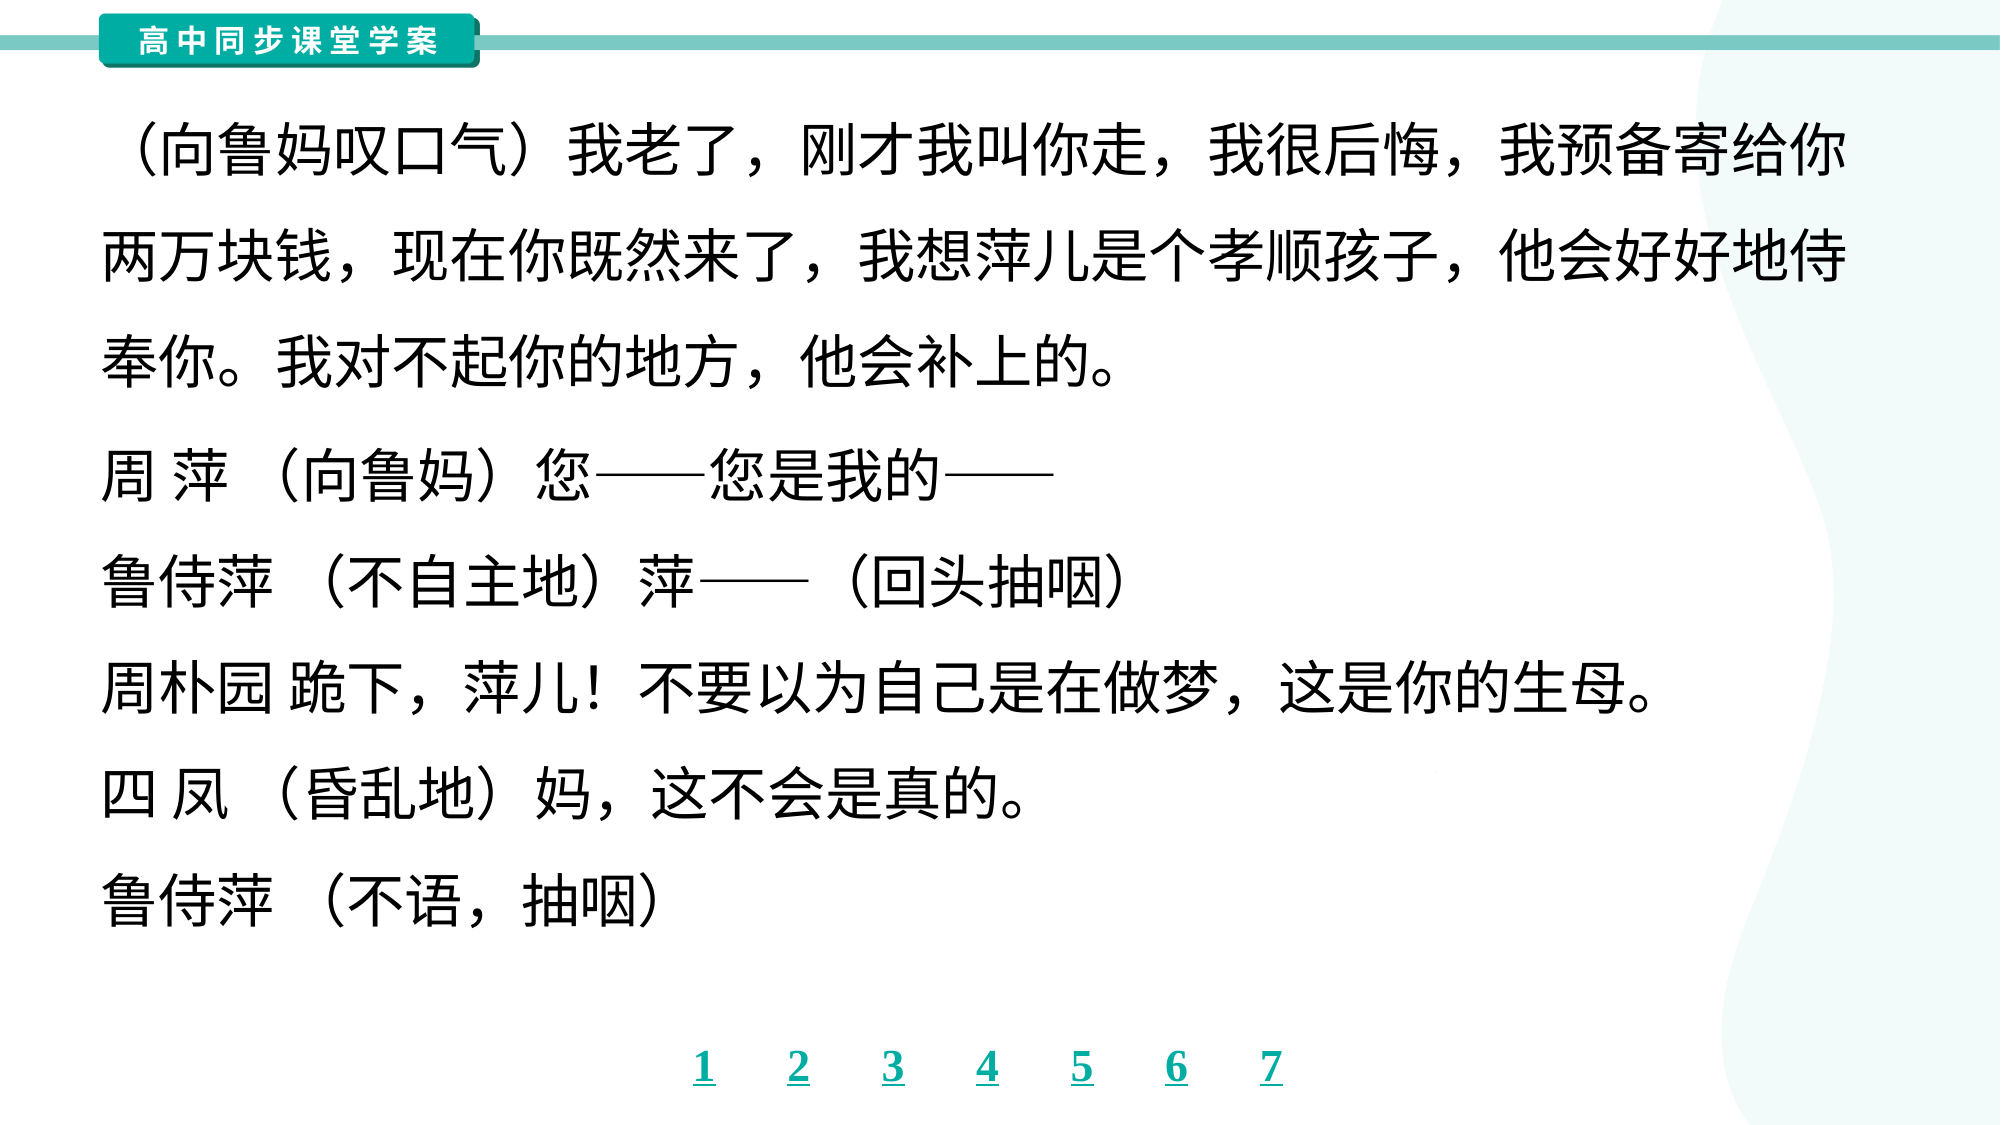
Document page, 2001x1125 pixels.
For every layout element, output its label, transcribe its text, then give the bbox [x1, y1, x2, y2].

picture [0, 0, 2000, 1125]
text_box （向鲁妈叹口气）我老了，刚才我叫你走，我很后悔，我预备寄给你 两万块钱，现在你既然来了，我想萍儿是个孝顺孩子，他会好好地侍 奉你。我对不起你的地方，他会补上的。 [100, 76, 1899, 396]
text_box 周 萍 （向鲁妈）您——您是我的—— 鲁侍萍 （不自主地）萍——（回头抽咽） 周朴园 跪下，萍儿！不要以为自己是在做梦，这是你的生母。 四 凤 （昏乱地）妈，这不会是真的。 鲁侍萍 （不语，抽咽） [100, 402, 1899, 934]
